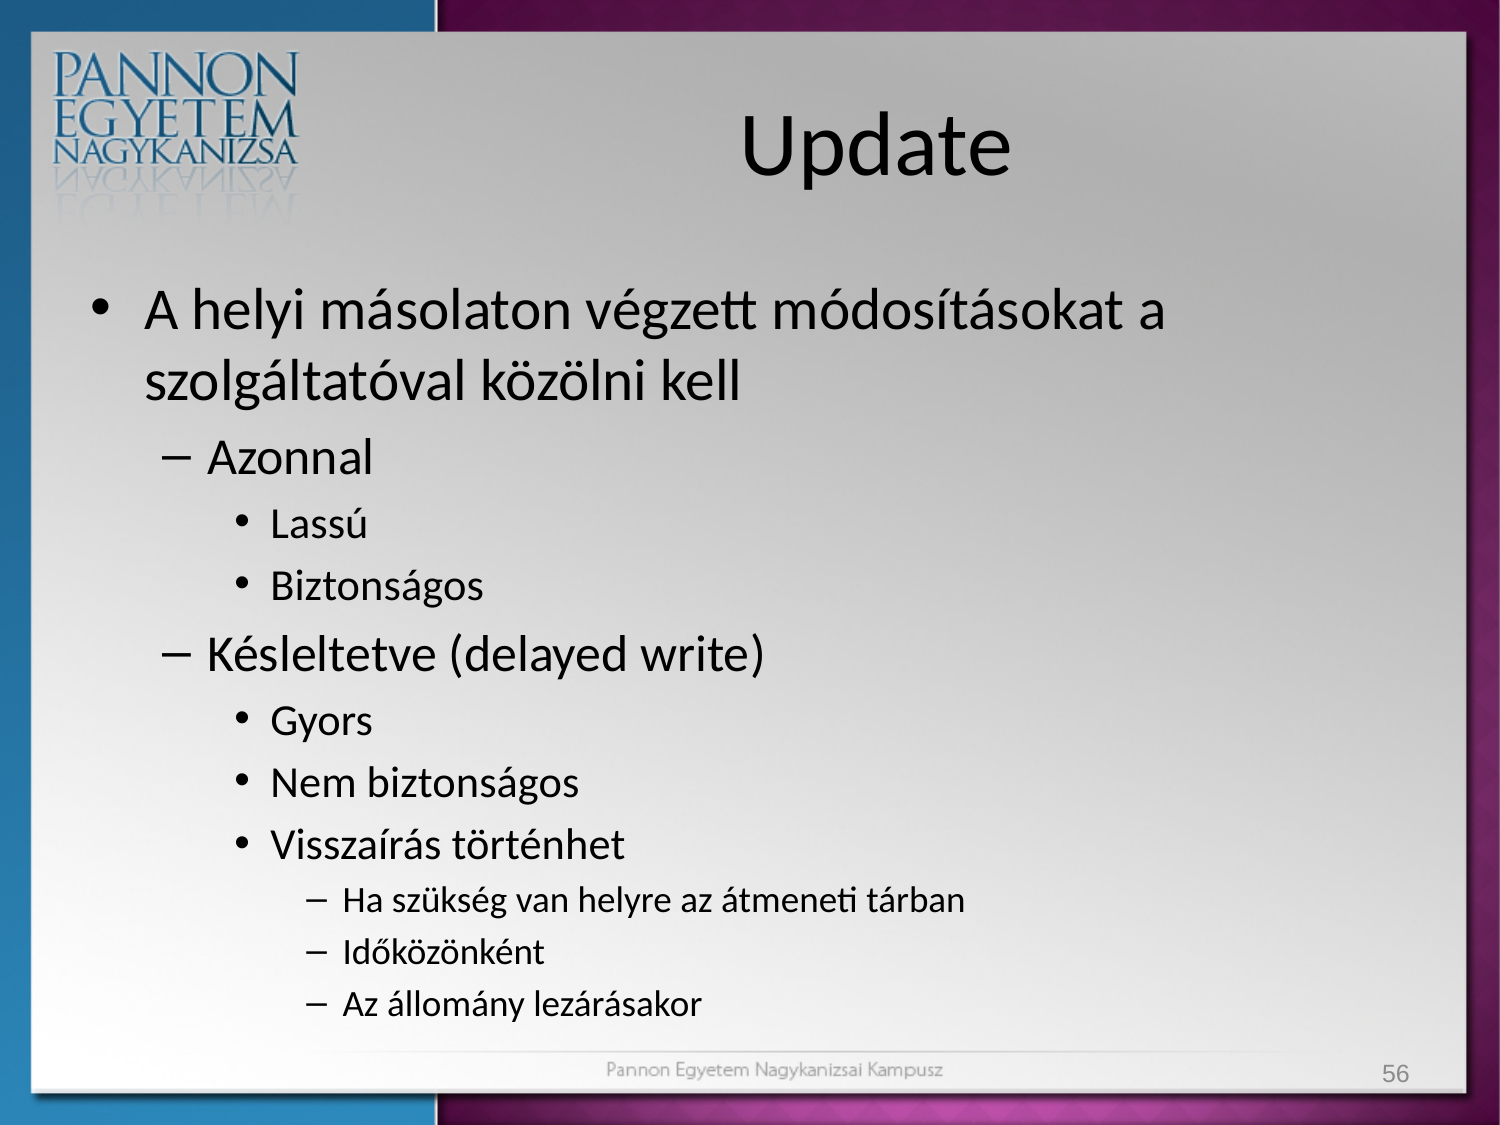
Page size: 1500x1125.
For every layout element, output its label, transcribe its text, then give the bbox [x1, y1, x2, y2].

picture [0, 0, 1500, 1125]
slide_number 56 [1074, 1042, 1425, 1103]
list A helyi másolaton végzett módosításokat a szolgáltatóval közölni kell Azonnal Lassú Biztonságos Késleltetve (delayed write) Gyors Nem biztonságos Visszaírás történhet Ha szükség van helyre az átmeneti tárban Időközönként Az állomány lezárásakor [75, 262, 1425, 1038]
title Update [328, 45, 1425, 233]
